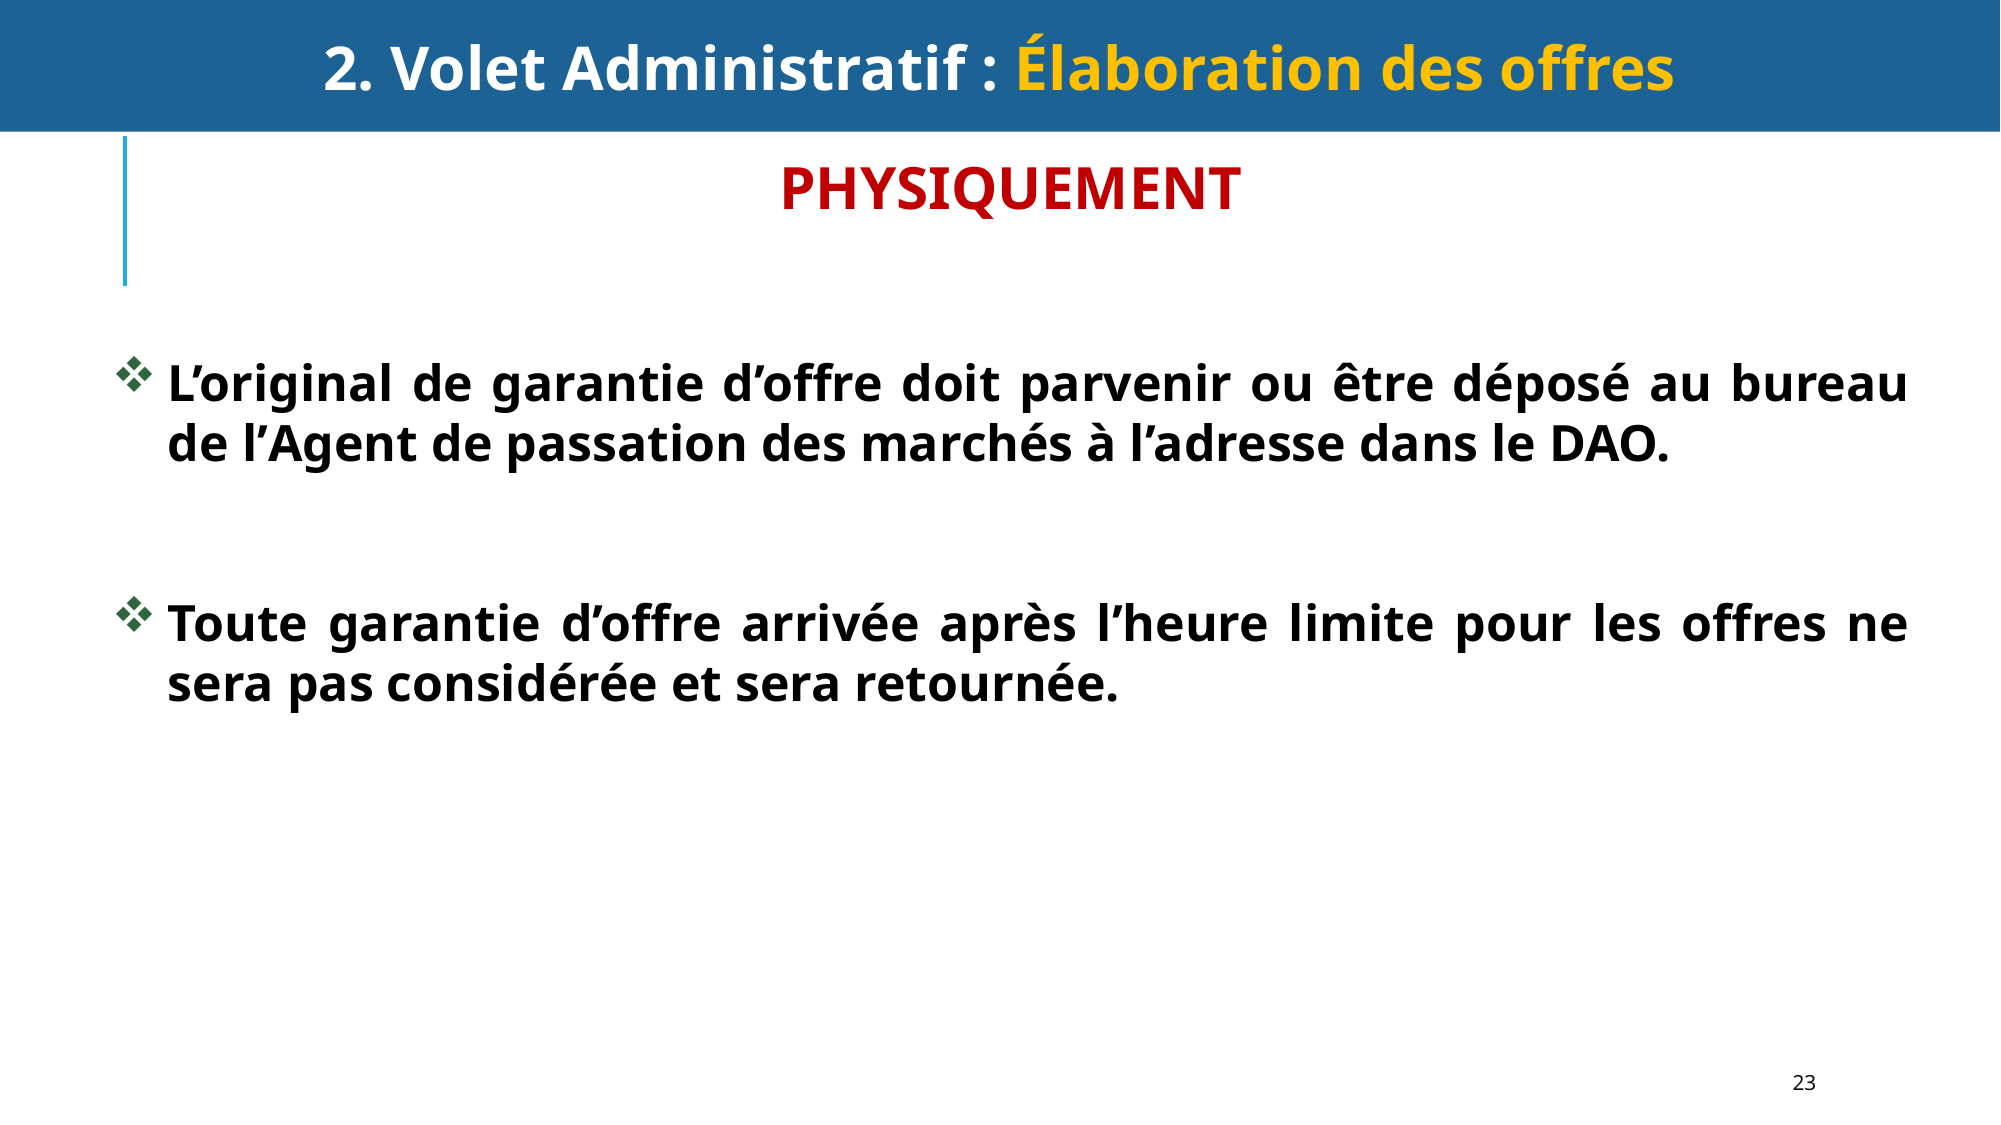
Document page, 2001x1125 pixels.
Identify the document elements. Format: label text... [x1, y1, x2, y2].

text_box PHYSIQUEMENT L’original de garantie d’offre doit parvenir ou être déposé au bureau de l’Agent de passation des marchés à l’adresse dans le DAO. Toute garantie d’offre arrivée après l’heure limite pour les offres ne sera pas considérée et sera retournée. [97, 143, 1925, 849]
text_box 2. Volet Administratif : Élaboration des offres [0, 0, 2000, 133]
slide_number 23 [1777, 1061, 1938, 1107]
